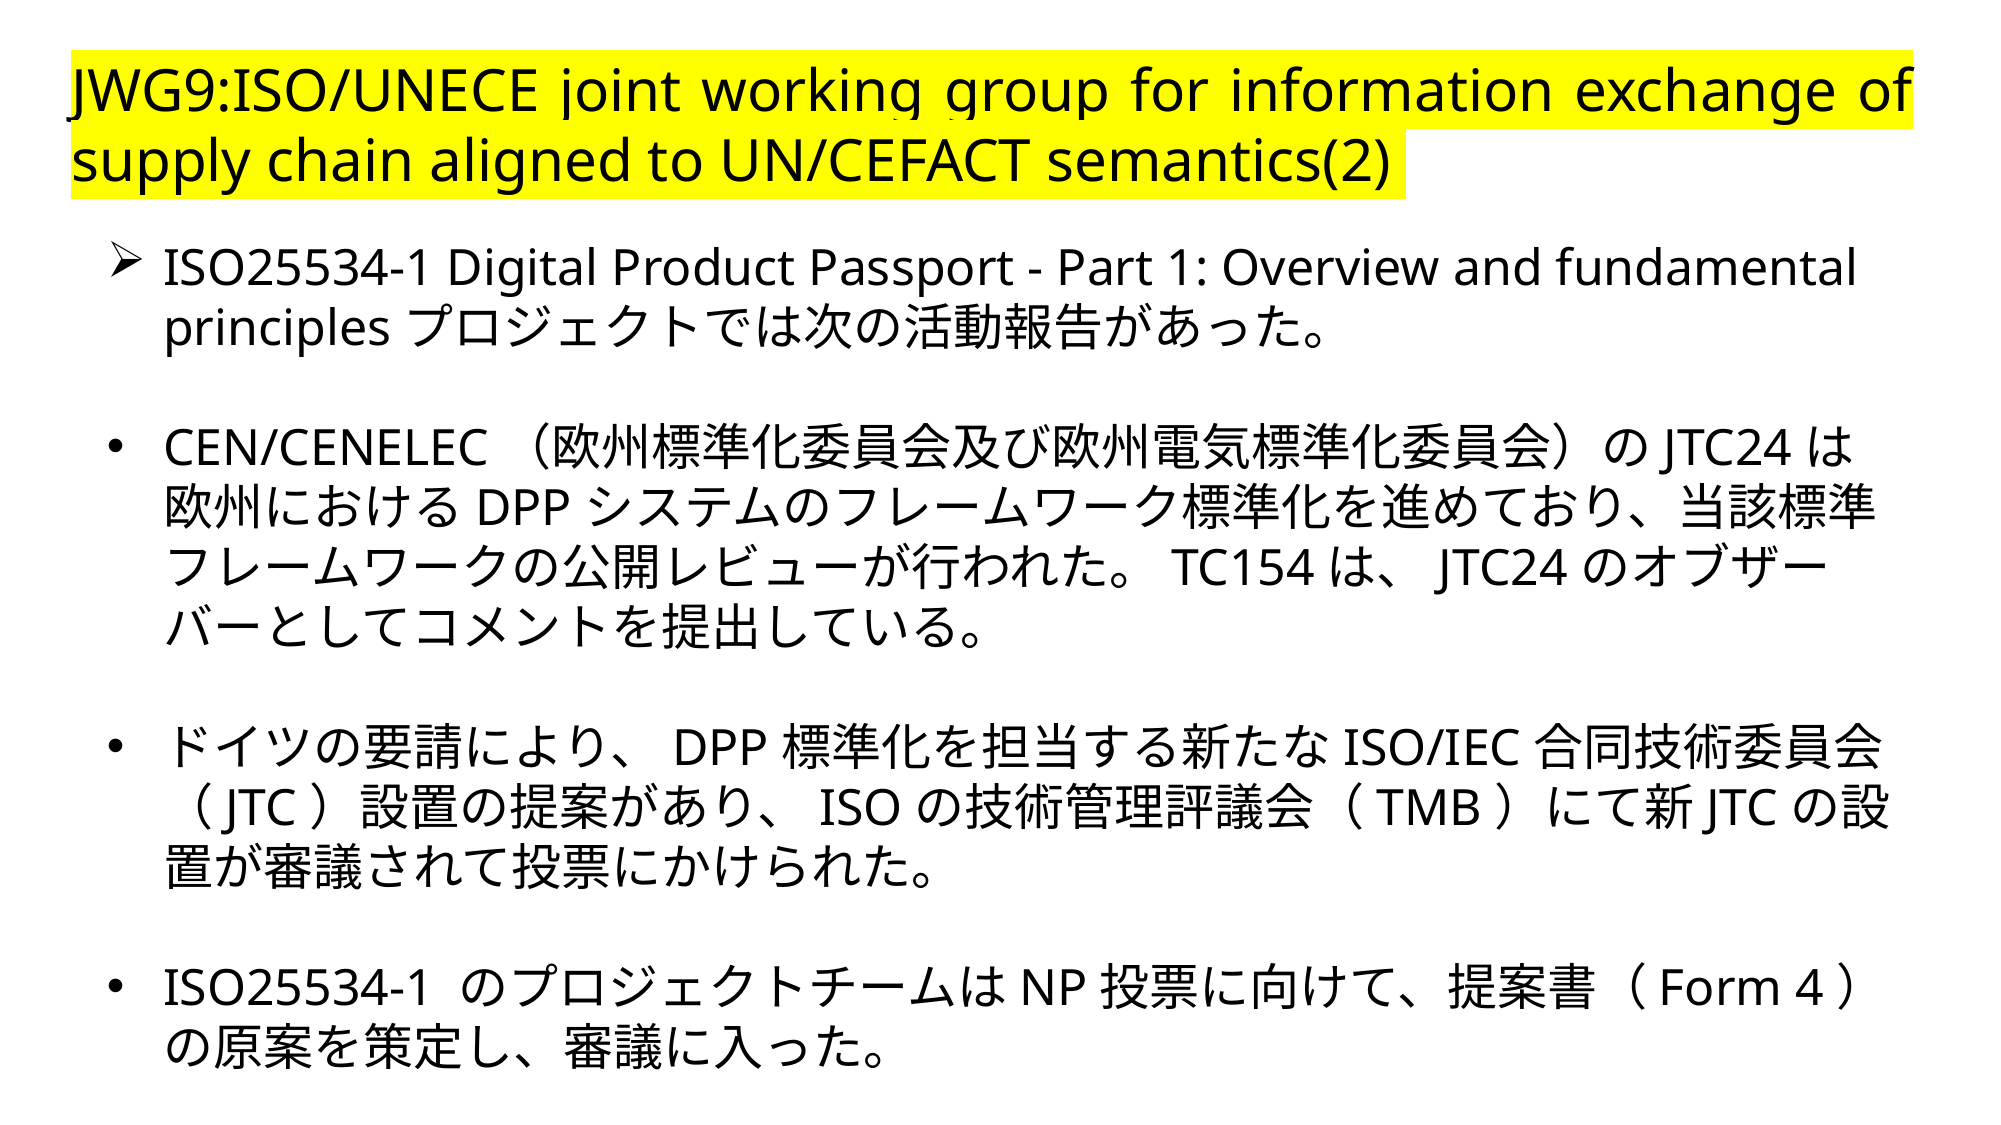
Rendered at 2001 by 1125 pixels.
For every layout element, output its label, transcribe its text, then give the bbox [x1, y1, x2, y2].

text_box ISO25534-1 Digital Product Passport - Part 1: Overview and fundamental principlesプロジェクトでは次の活動報告があった。 CEN/CENELEC（欧州標準化委員会及び欧州電気標準化委員会）のJTC24は欧州におけるDPPシステムのフレームワーク標準化を進めており、当該標準フレームワークの公開レビューが行われた。TC154は、JTC24のオブザーバーとしてコメントを提出している。 ドイツの要請により、DPP標準化を担当する新たなISO/IEC合同技術委員会（JTC）設置の提案があり、ISOの技術管理評議会（TMB）にて新JTCの設置が審議されて投票にかけられた。 ISO25534-1 のプロジェクトチームはNP投票に向けて、提案書（Form 4）の原案を策定し、審議に入った。 [92, 227, 1908, 1125]
text_box JWG9:ISO/UNECE joint working group for information exchange of supply chain aligned to UN/CEFACT semantics(2) [56, 46, 1928, 201]
